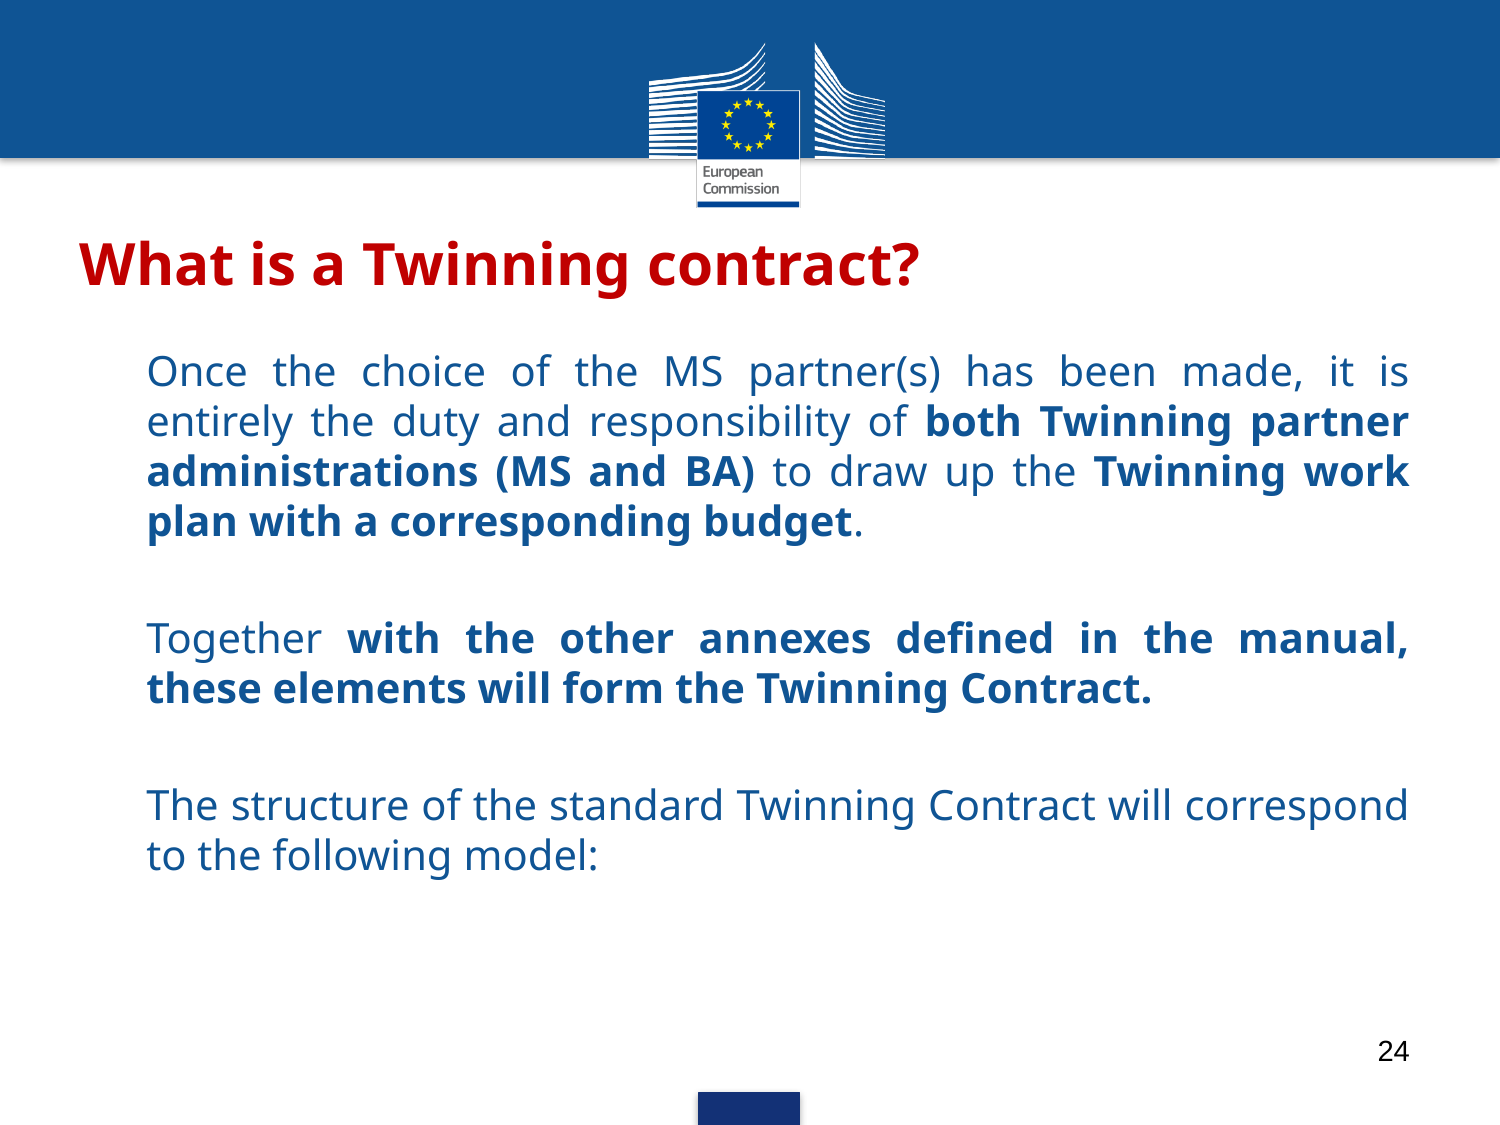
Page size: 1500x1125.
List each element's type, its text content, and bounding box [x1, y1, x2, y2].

list Once the choice of the MS partner(s) has been made, it is entirely the duty and responsibility of both Twinning partner administrations (MS and BA) to draw up the Twinning work plan with a corresponding budget. Together with the other annexes defined in the manual, these elements will form the Twinning Contract. The structure of the standard Twinning Contract will correspond to the following model: [75, 337, 1425, 988]
slide_number 24 [1074, 1024, 1425, 1103]
title What is a Twinning contract? [64, 219, 1415, 374]
picture [649, 42, 885, 208]
